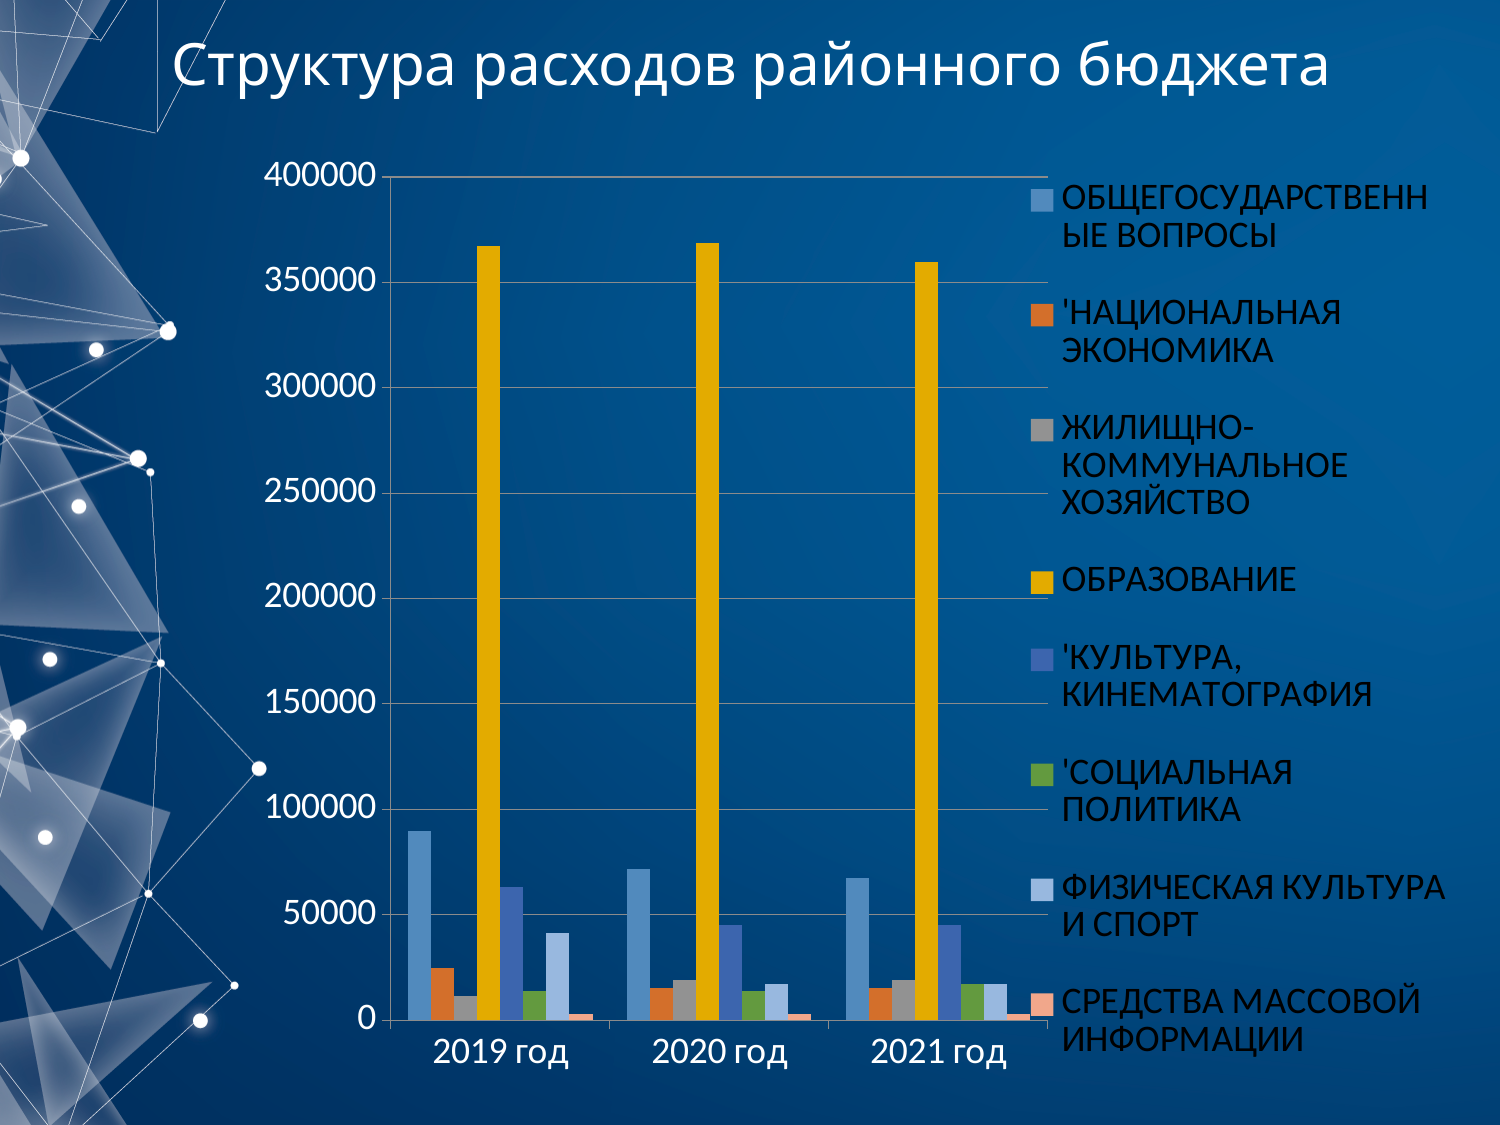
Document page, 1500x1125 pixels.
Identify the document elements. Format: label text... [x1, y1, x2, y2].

chart [238, 141, 1473, 1102]
picture [0, 0, 1500, 1125]
title Структура расходов районного бюджета [108, 18, 1395, 116]
